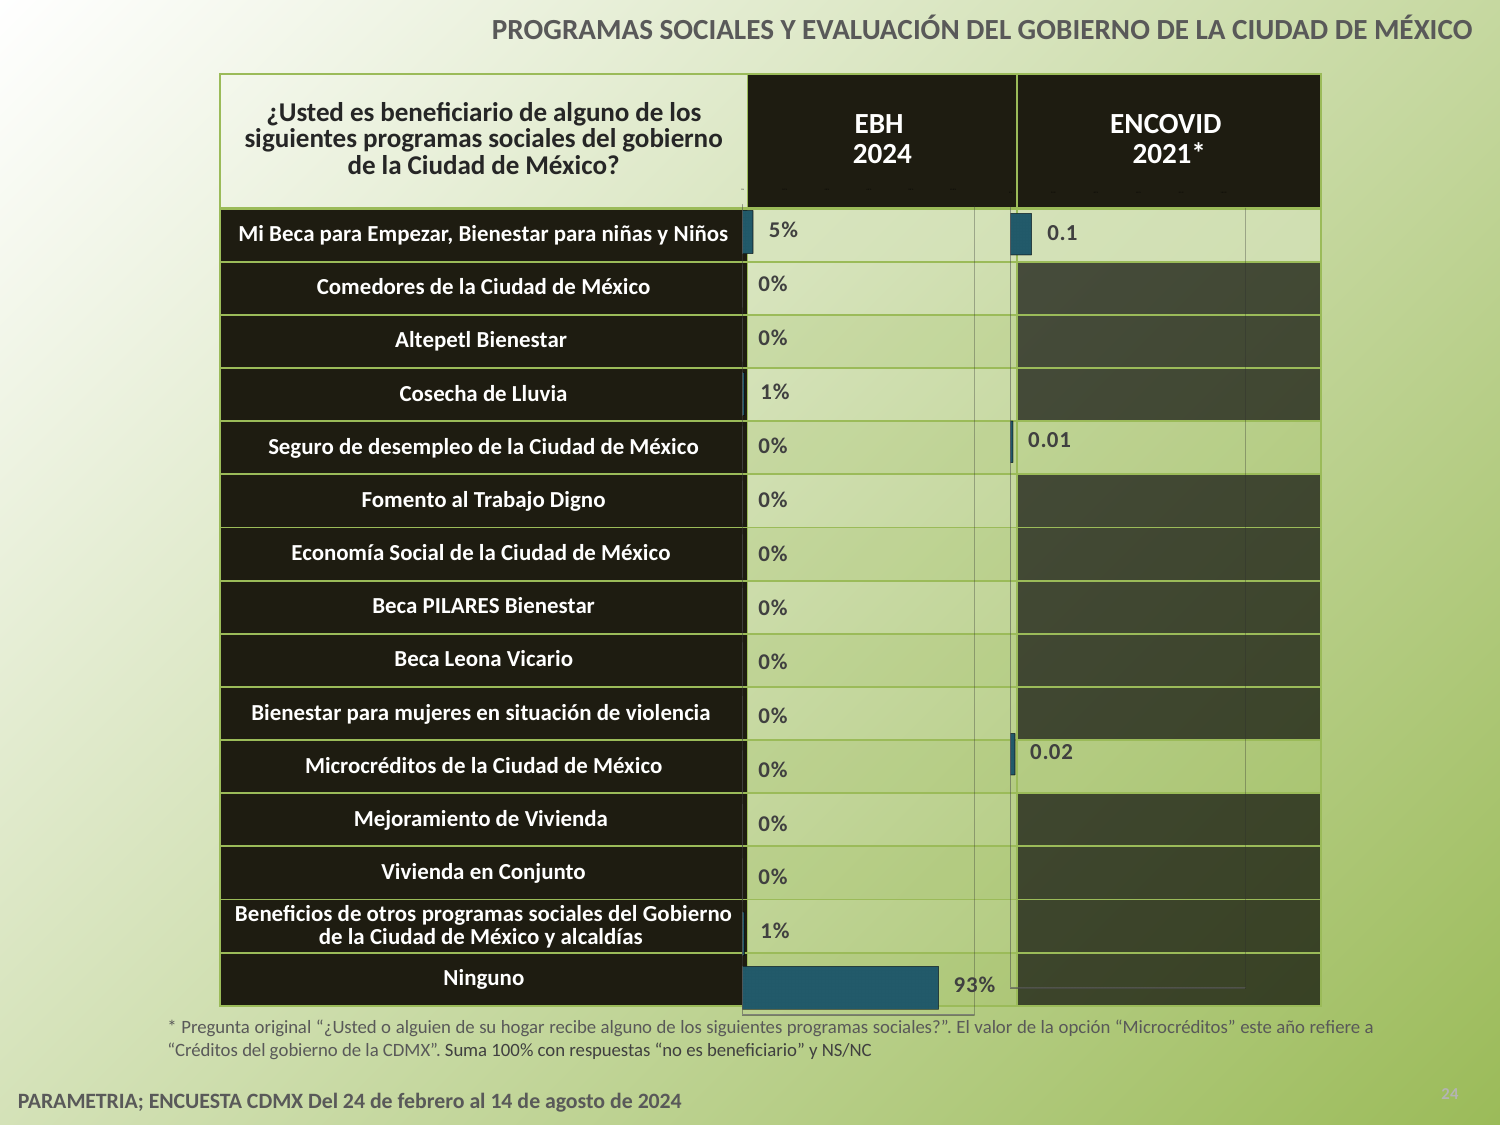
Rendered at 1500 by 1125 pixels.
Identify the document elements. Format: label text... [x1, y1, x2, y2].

table_cell Mi Beca para Empezar, Bienestar para niñas y Niños [221, 210, 732, 261]
table_cell Seguro de desempleo de la Ciudad de México [221, 422, 732, 473]
table_header EBH 2024 [748, 75, 1016, 189]
table_cell Cosecha de Lluvia [221, 369, 732, 420]
table_header ENCOVID 2021* [1018, 75, 1320, 189]
text_box * Pregunta original “¿Usted o alguien de su hogar recibe alguno de los siguientes programas sociales?”. El valor de la opción “Microcréditos” este año refiere a “Créditos del gobierno de la CDMX”. Suma 100% con respuestas “no es beneficiario” y NS/NC [152, 1007, 1389, 1068]
table_cell Altepetl Bienestar [221, 316, 732, 367]
table_cell Economía Social de la Ciudad de México [221, 528, 732, 580]
slide_number 24 [1413, 1072, 1487, 1114]
table_header ¿Usted es beneficiario de alguno de los siguientes programas sociales del gobierno de la Ciudad de México? [221, 75, 747, 207]
chart [732, 189, 1322, 1020]
table_cell Fomento al Trabajo Digno [221, 475, 732, 527]
table_cell Beca PILARES Bienestar [221, 582, 732, 633]
table_cell Bienestar para mujeres en situación de violencia [221, 688, 732, 739]
table_cell Vivienda en Conjunto [221, 847, 732, 899]
table_cell Beneficios de otros programas sociales del Gobierno de la Ciudad de México y alcaldías [221, 900, 732, 952]
table_cell Comedores de la Ciudad de México [221, 263, 732, 314]
table_cell Ninguno [221, 954, 732, 1005]
table_cell Beca Leona Vicario [221, 635, 732, 686]
list PROGRAMAS SOCIALES Y EVALUACIÓN DEL GOBIERNO DE LA CIUDAD DE MÉXICO [472, 0, 1495, 60]
table_cell Mejoramiento de Vivienda [221, 794, 732, 845]
text_box PARAMETRIA; ENCUESTA CDMX Del 24 de febrero al 14 de agosto de 2024 [3, 1079, 1415, 1121]
table_cell Microcréditos de la Ciudad de México [221, 741, 732, 792]
